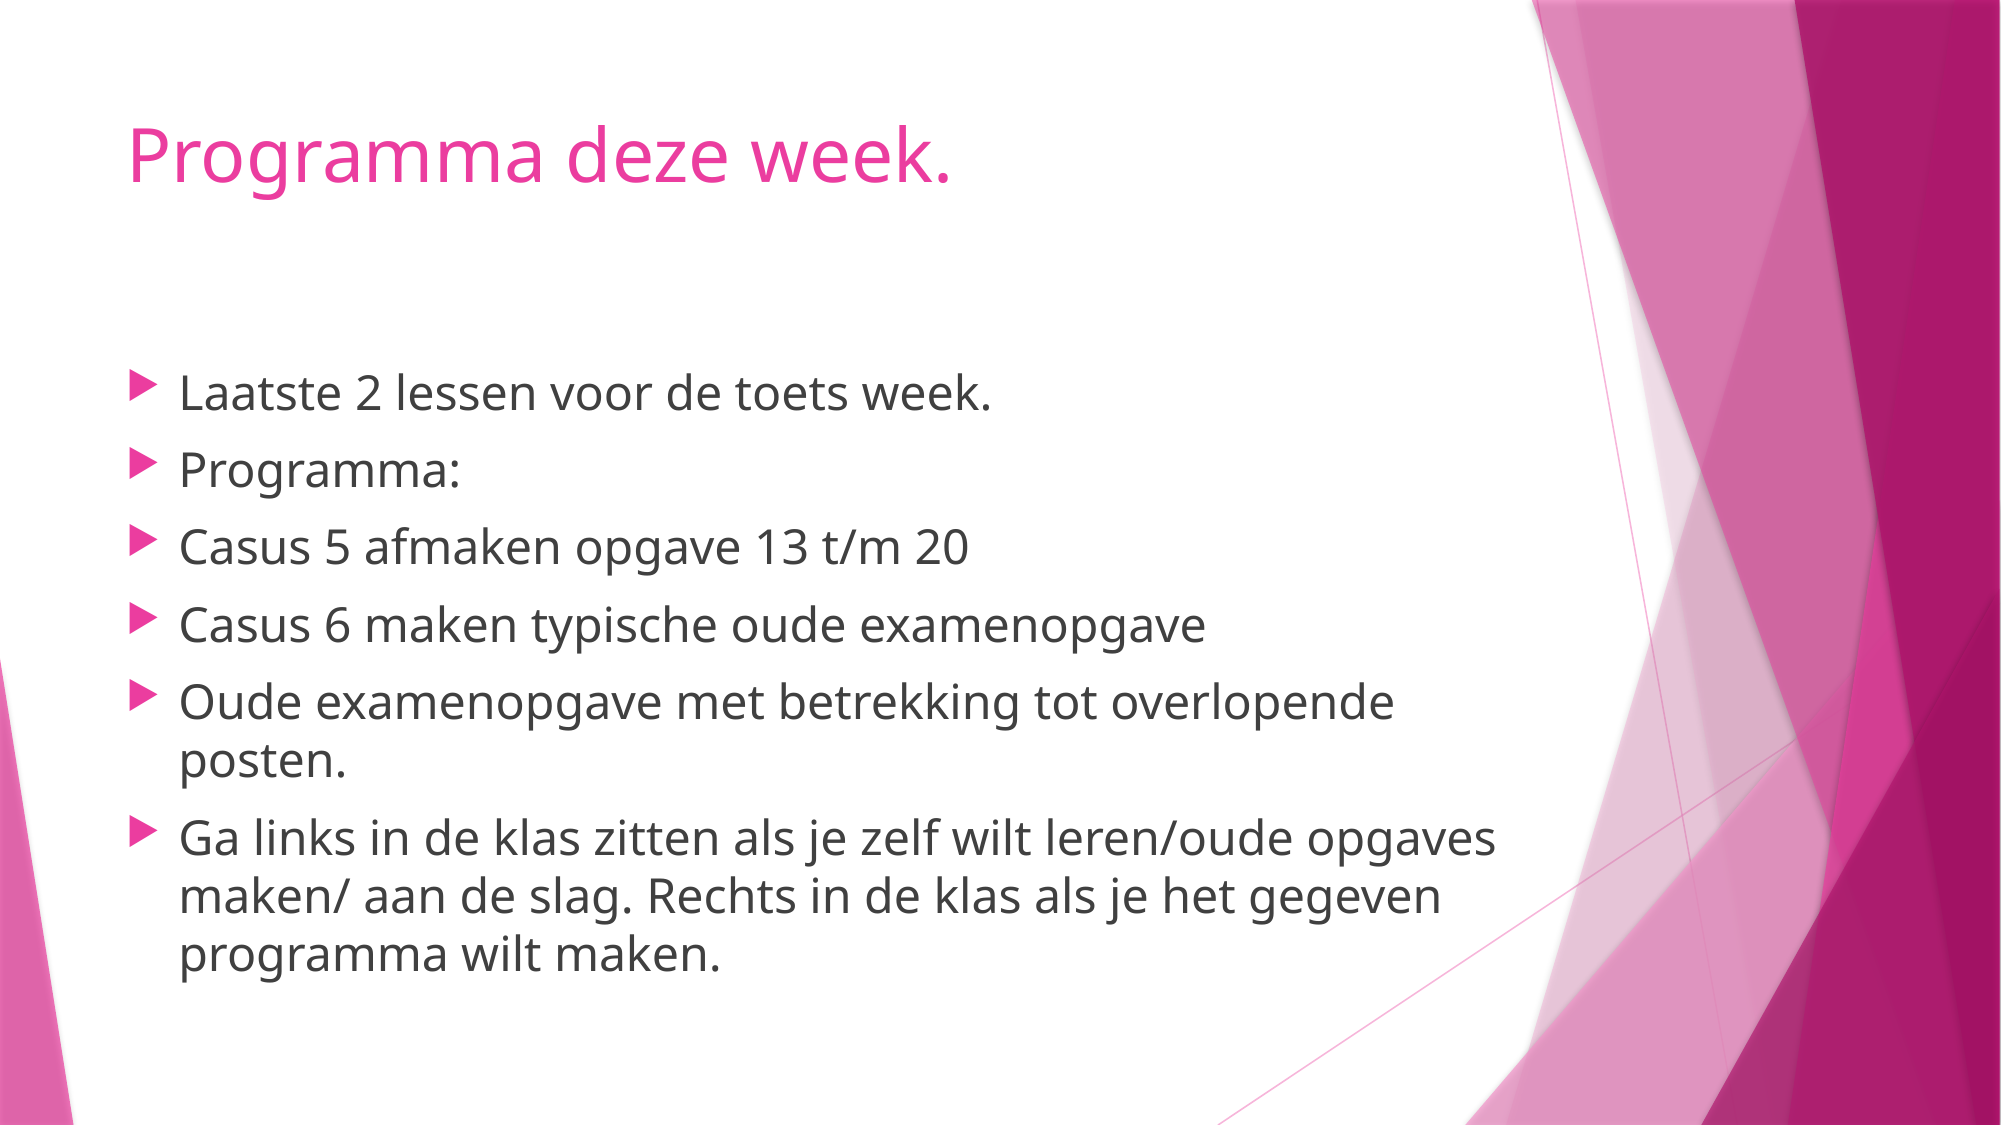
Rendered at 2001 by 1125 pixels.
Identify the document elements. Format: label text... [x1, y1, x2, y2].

list Laatste 2 lessen voor de toets week. Programma: Casus 5 afmaken opgave 13 t/m 20 Casus 6 maken typische oude examenopgave Oude examenopgave met betrekking tot overlopende posten. Ga links in de klas zitten als je zelf wilt leren/oude opgaves maken/ aan de slag. Rechts in de klas als je het gegeven programma wilt maken. [111, 354, 1522, 992]
title Programma deze week. [111, 99, 1522, 317]
